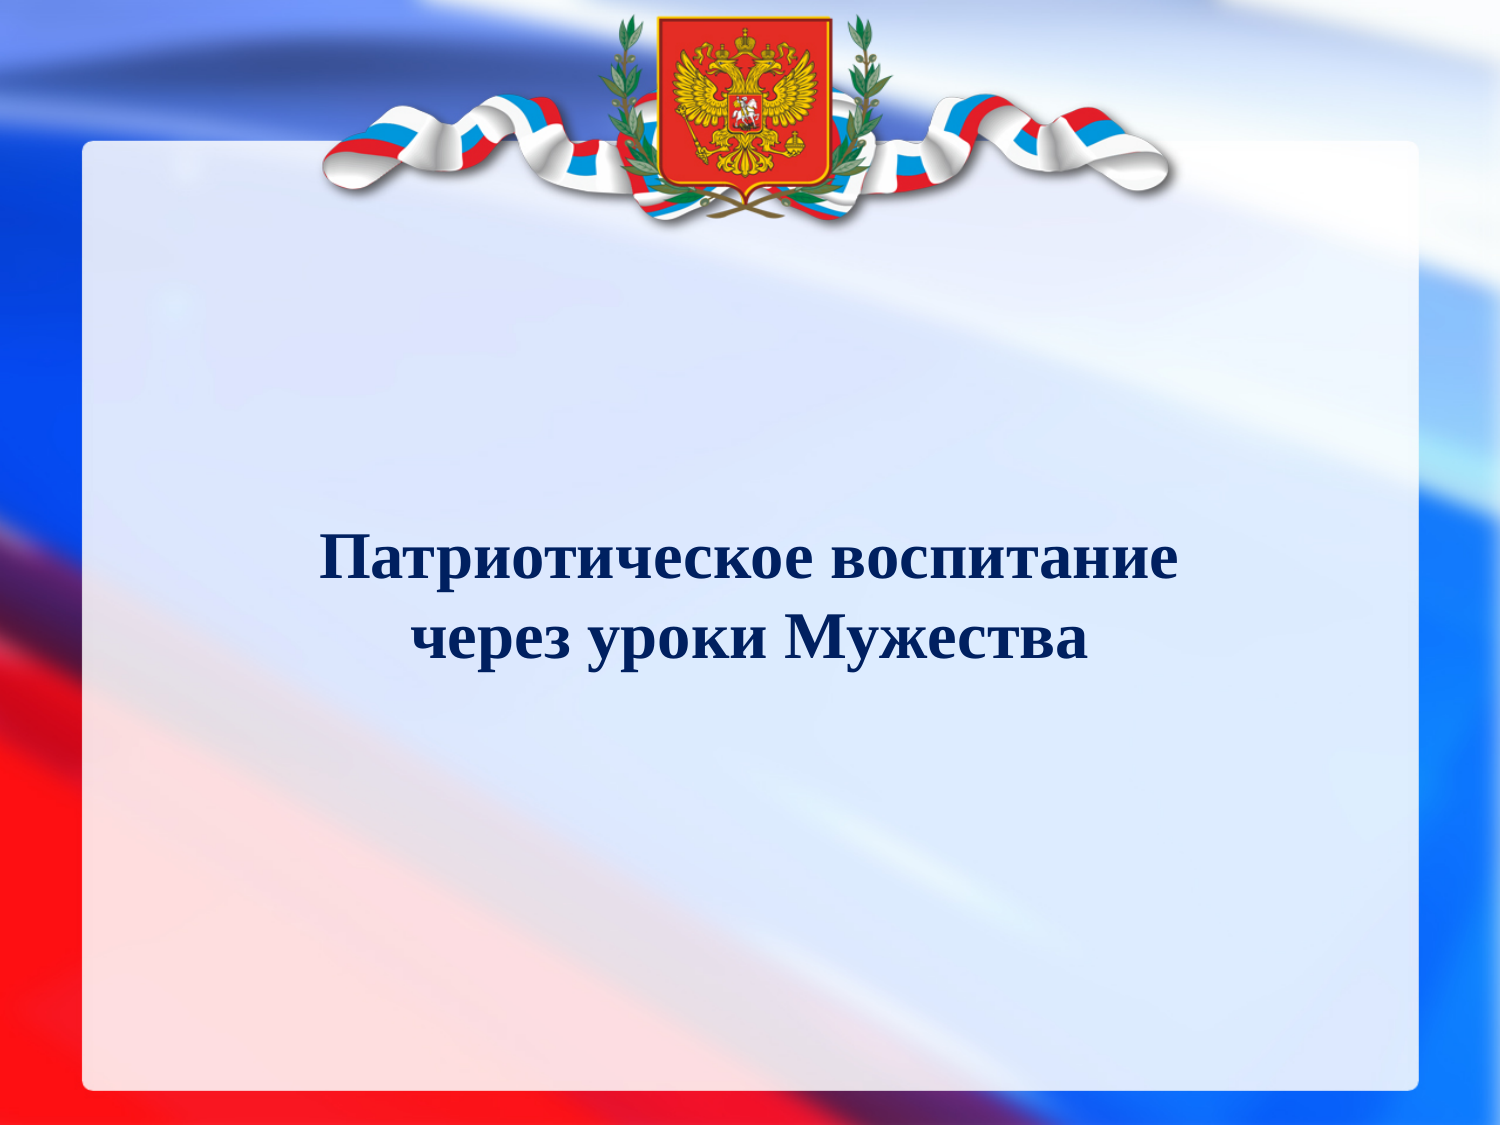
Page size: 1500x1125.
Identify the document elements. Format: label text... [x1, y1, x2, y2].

picture [0, 0, 1500, 1125]
subtitle Патриотическое воспитание через уроки Мужества [225, 503, 1275, 925]
